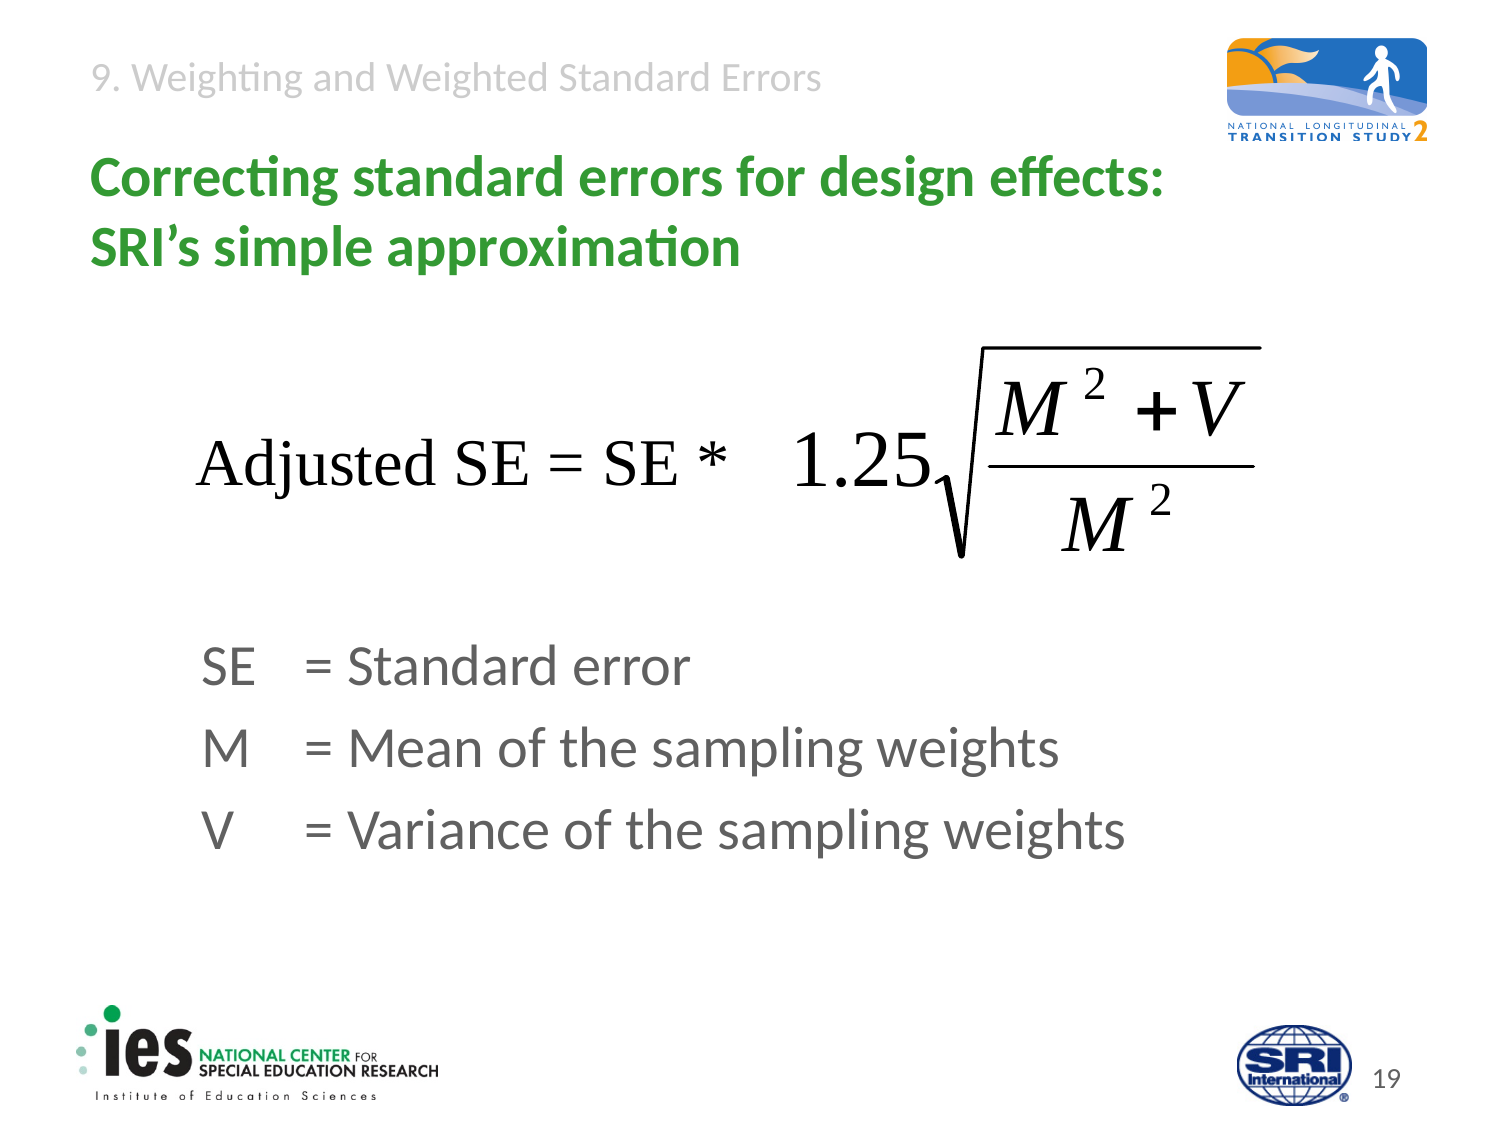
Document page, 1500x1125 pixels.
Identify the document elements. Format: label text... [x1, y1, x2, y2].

picture [1237, 1025, 1352, 1106]
text_box Adjusted SE = SE * [174, 411, 763, 506]
picture [76, 1005, 438, 1100]
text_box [787, 330, 1276, 576]
slide_number 18 [1312, 1051, 1417, 1125]
title Correcting standard errors for design effects: SRI’s simple approximation [74, 140, 1476, 276]
list SE = Standard error M = Mean of the sampling weights V = Variance of the sampling weights [74, 374, 1426, 987]
